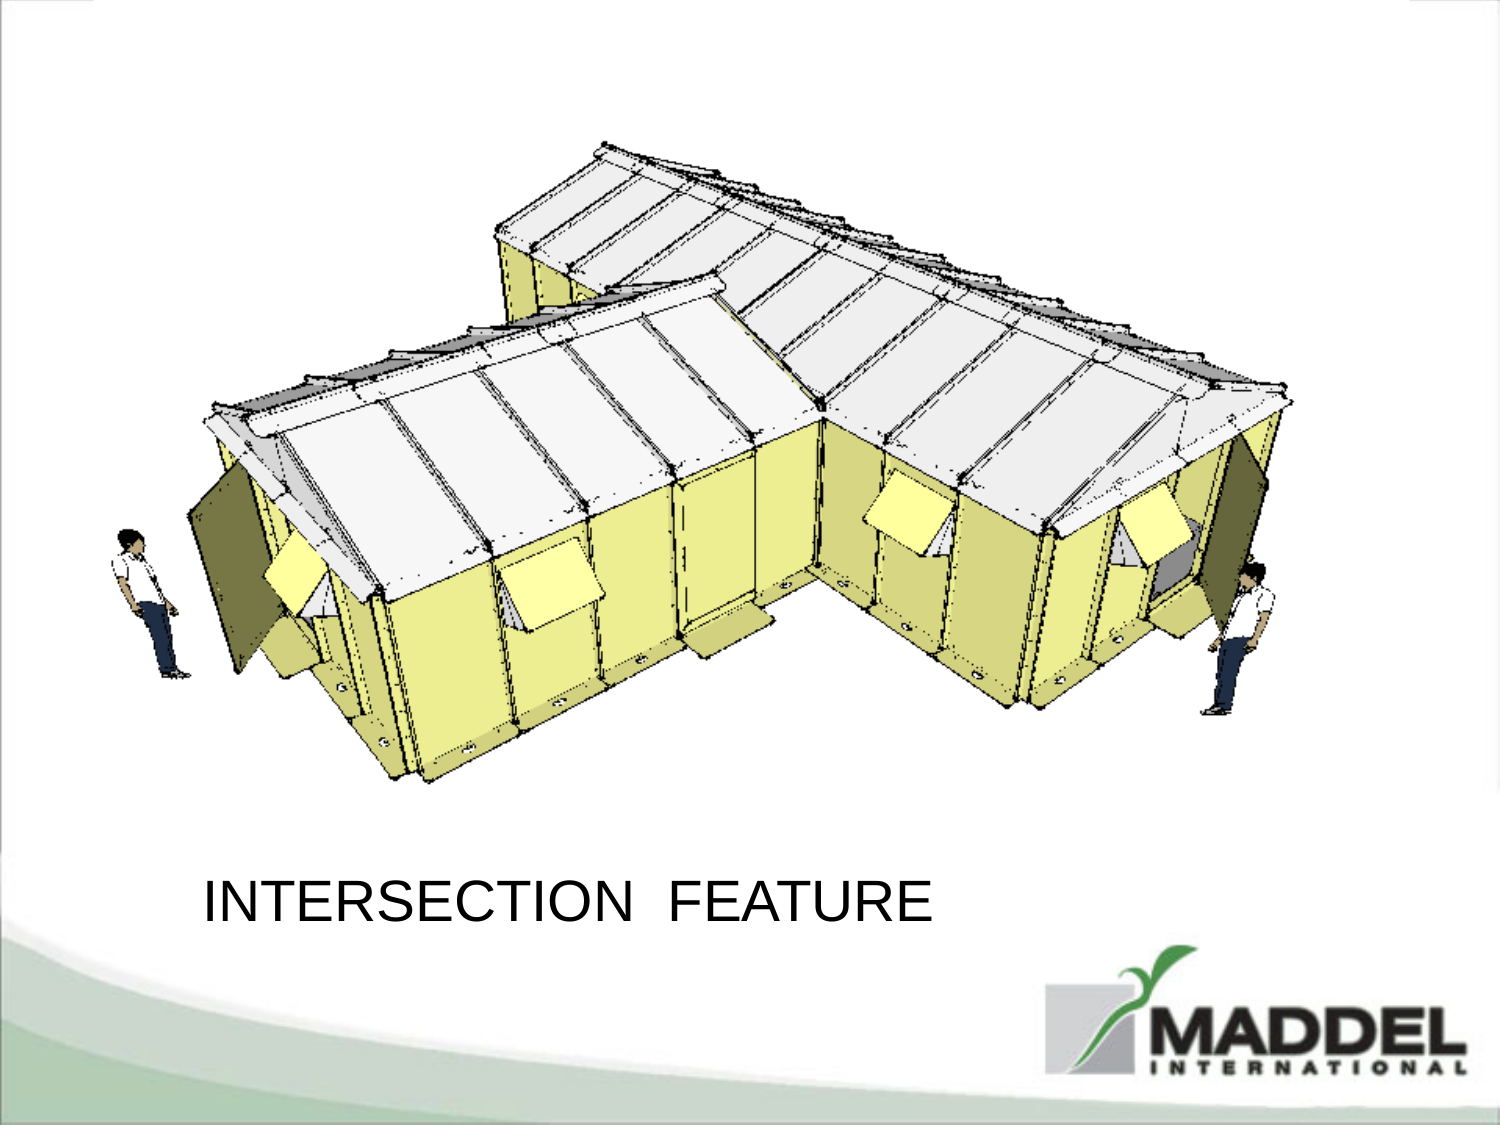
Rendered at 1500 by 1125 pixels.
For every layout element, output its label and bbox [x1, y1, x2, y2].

picture [0, 0, 1500, 1125]
text_box [93, 0, 1410, 930]
